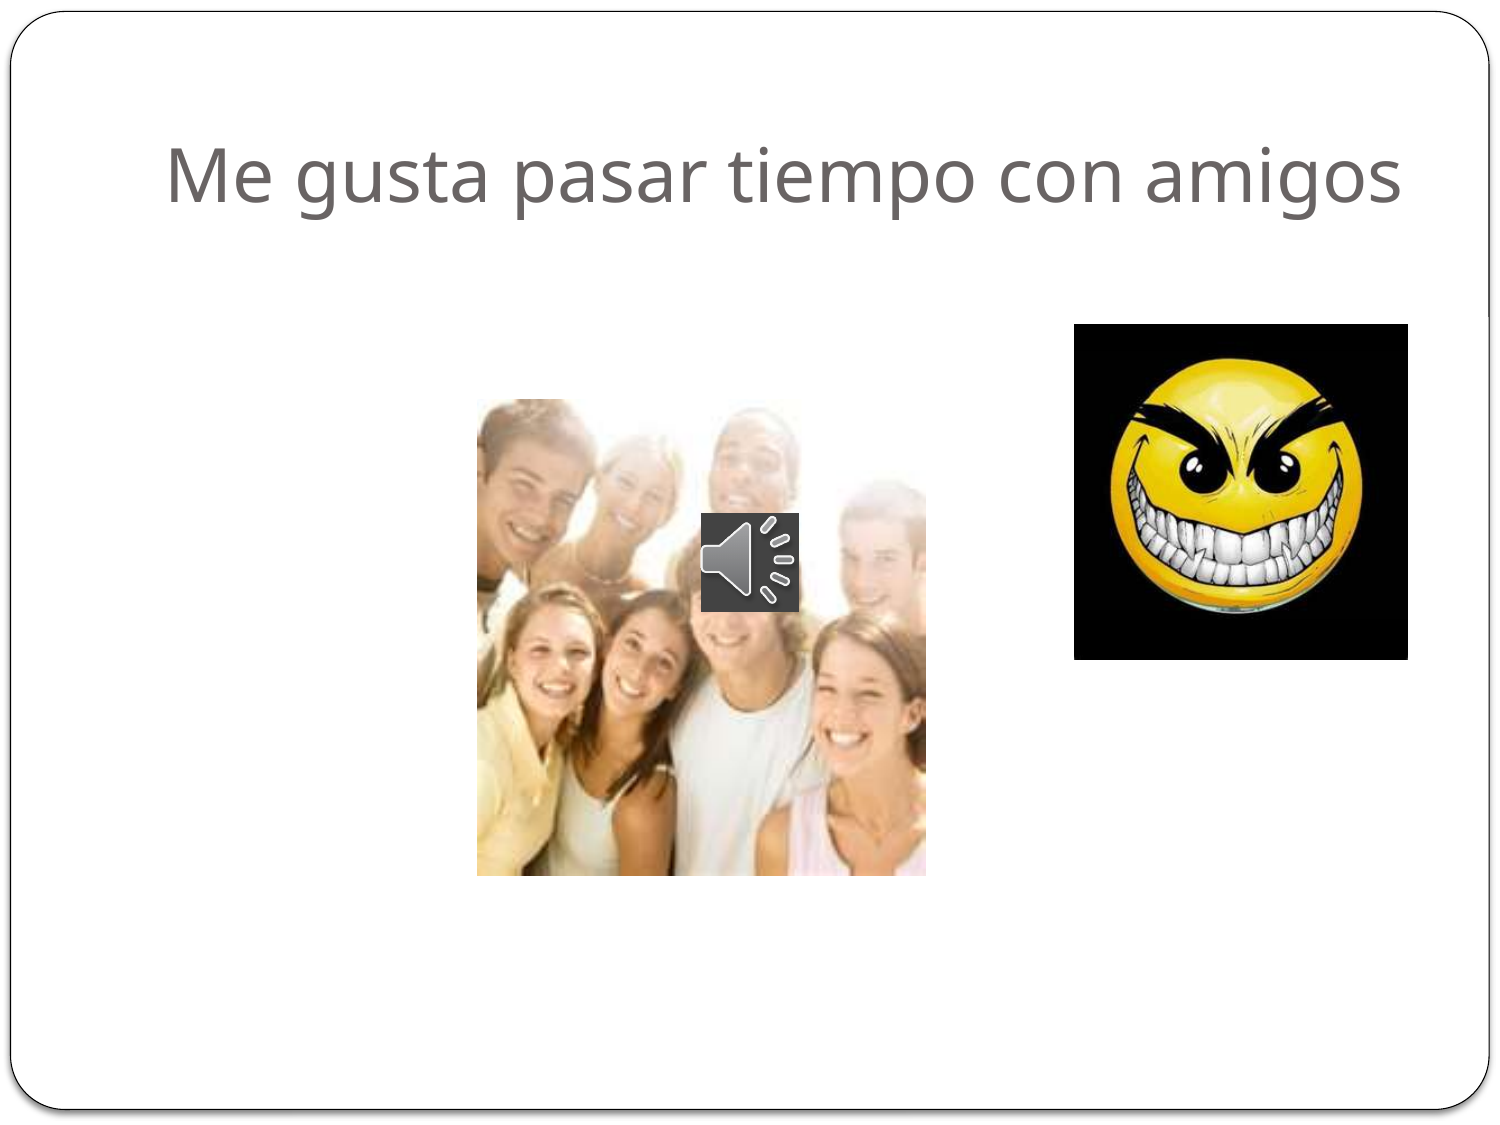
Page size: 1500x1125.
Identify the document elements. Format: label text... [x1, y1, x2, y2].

picture [476, 399, 926, 876]
title Me gusta pasar tiempo con amigos [150, 45, 1425, 233]
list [1074, 324, 1408, 661]
